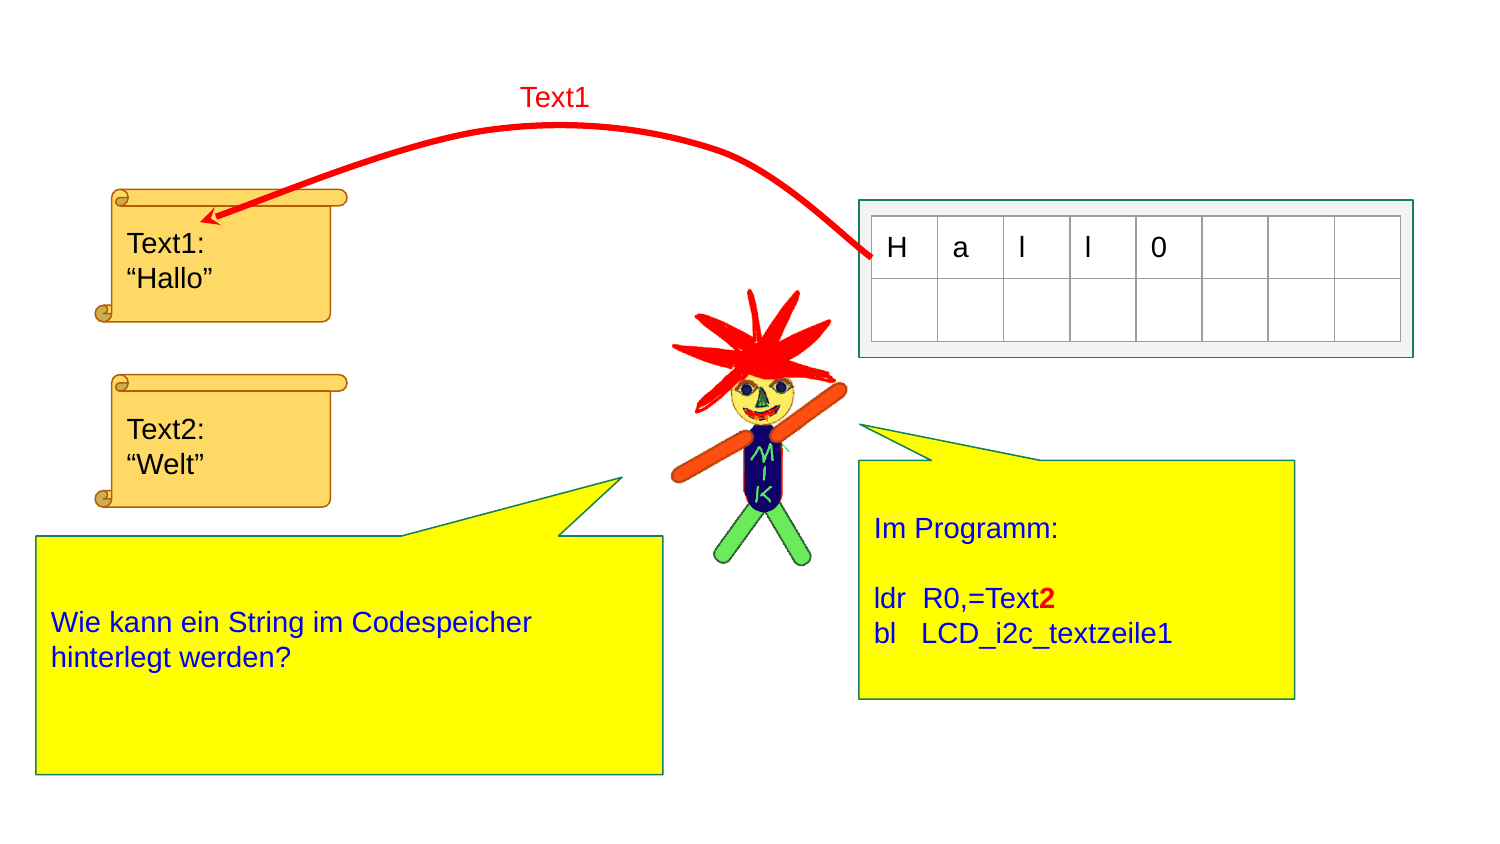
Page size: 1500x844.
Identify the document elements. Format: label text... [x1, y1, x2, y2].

picture [651, 281, 859, 573]
table_header [1335, 217, 1400, 278]
table_header H [872, 217, 937, 278]
table_header [1269, 217, 1334, 278]
table_header [1203, 217, 1267, 278]
table_header 0 [1137, 217, 1201, 278]
table_header l [1071, 217, 1135, 278]
table_cell [1071, 279, 1135, 341]
table_cell [938, 279, 1003, 341]
table_cell [1203, 279, 1267, 341]
text_box Im Programm: ldr R0,=Text2 bl LCD_i2c_textzeile1 [858, 425, 1295, 700]
text_box [858, 200, 1414, 358]
table_cell [872, 279, 937, 341]
text_box [200, 126, 872, 258]
text_box Wie kann ein String im Codespeicher hinterlegt werden? [35, 477, 663, 775]
text_box Text2: “Welt” [95, 374, 348, 508]
text_box Text1 [505, 63, 653, 126]
table_header a [938, 217, 1003, 278]
table_header l [1004, 217, 1069, 278]
table_cell [1137, 279, 1201, 341]
table_cell [1004, 279, 1069, 341]
table_cell [1269, 279, 1334, 341]
text_box Text1: “Hallo” [95, 189, 331, 322]
table_cell [1335, 279, 1400, 341]
